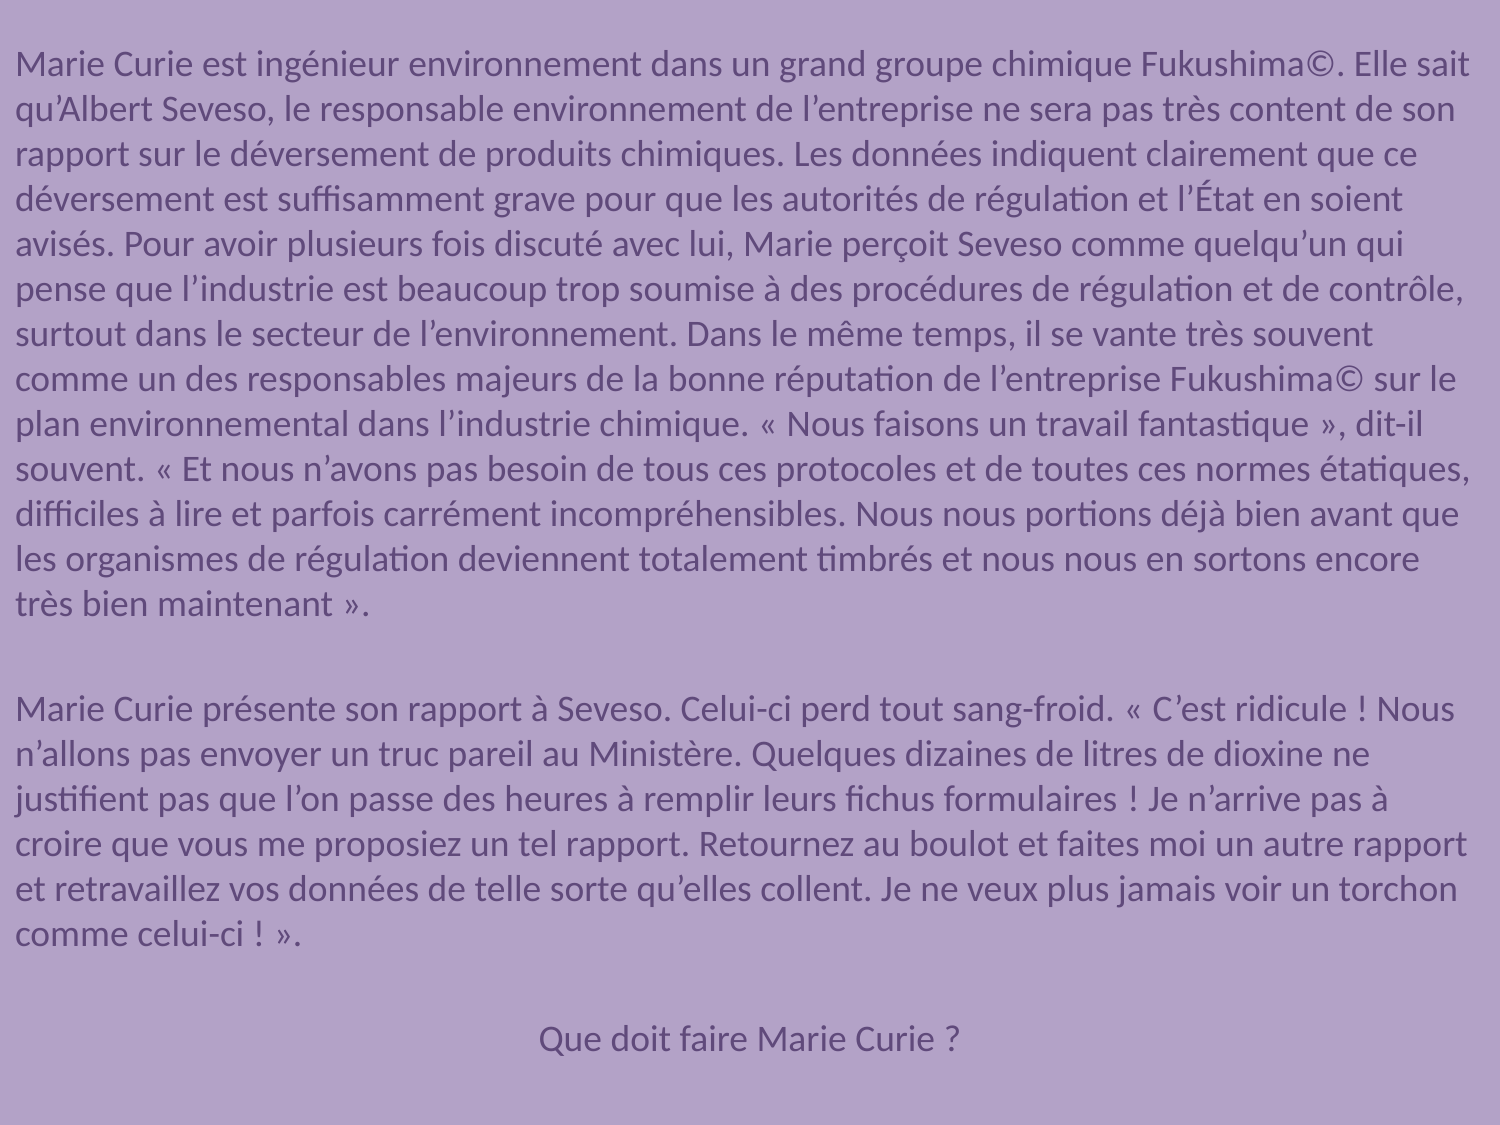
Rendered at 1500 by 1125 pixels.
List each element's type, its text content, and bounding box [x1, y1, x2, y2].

list Marie Curie est ingénieur environnement dans un grand groupe chimique Fukushima©. Elle sait qu’Albert Seveso, le responsable environnement de l’entreprise ne sera pas très content de son rapport sur le déversement de produits chimiques. Les données indiquent clairement que ce déversement est suffisamment grave pour que les autorités de régulation et l’État en soient avisés. Pour avoir plusieurs fois discuté avec lui, Marie perçoit Seveso comme quelqu’un qui pense que l’industrie est beaucoup trop soumise à des procédures de régulation et de contrôle, surtout dans le secteur de l’environnement. Dans le même temps, il se vante très souvent comme un des responsables majeurs de la bonne réputation de l’entreprise Fukushima© sur le plan environnemental dans l’industrie chimique. « Nous faisons un travail fantastique », dit-il souvent. « Et nous n’avons pas besoin de tous ces protocoles et de toutes ces normes étatiques, difficiles à lire et parfois carrément incompréhensibles. Nous nous portions déjà bien avant que les organismes de régulation deviennent totalement timbrés et nous nous en sortons encore très bien maintenant ». Marie Curie présente son rapport à Seveso. Celui-ci perd tout sang-froid. « C’est ridicule ! Nous n’allons pas envoyer un truc pareil au Ministère. Quelques dizaines de litres de dioxine ne justifient pas que l’on passe des heures à remplir leurs fichus formulaires ! Je n’arrive pas à croire que vous me proposiez un tel rapport. Retournez au boulot et faites moi un autre rapport et retravaillez vos données de telle sorte qu’elles collent. Je ne veux plus jamais voir un torchon comme celui-ci ! ». Que doit faire Marie Curie ? [0, 31, 1500, 1125]
